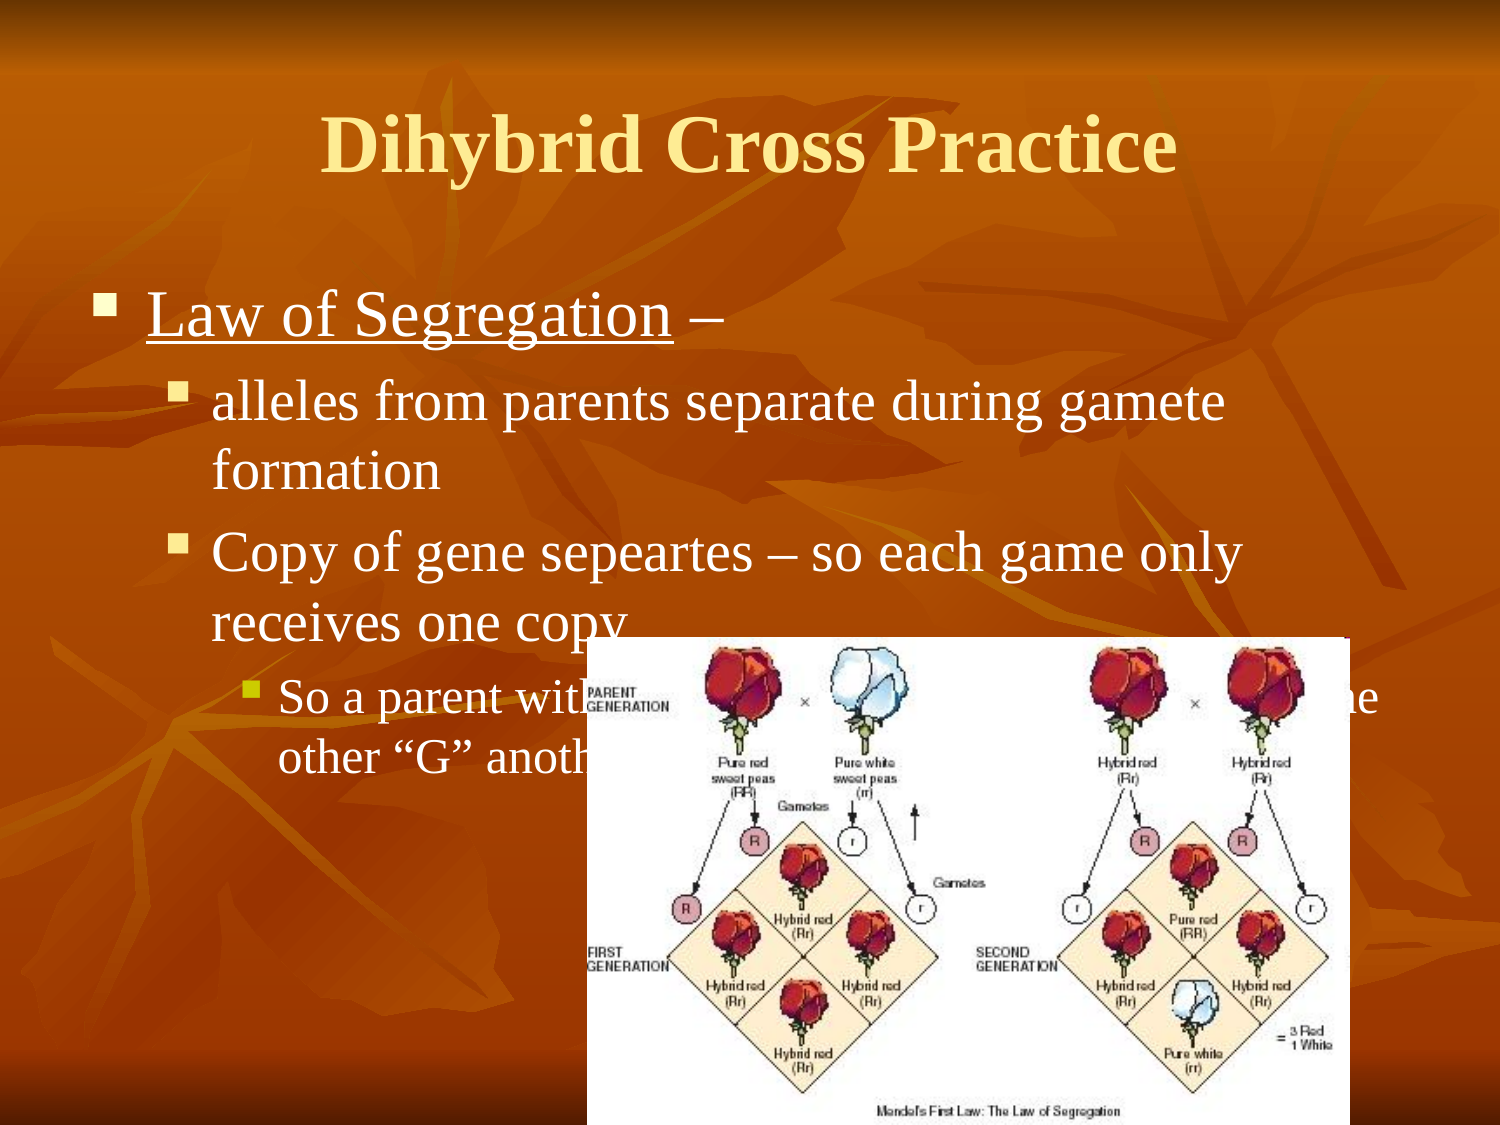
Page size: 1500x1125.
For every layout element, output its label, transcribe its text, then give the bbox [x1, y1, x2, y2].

title Dihybrid Cross Practice [74, 45, 1426, 234]
list Law of Segregation – alleles from parents separate during gamete formation Copy of gene sepeartes – so each game only receives one copy So a parent with GG donate “G” to one gamete and the other “G” another. [74, 262, 1426, 1006]
picture [587, 637, 1351, 1125]
